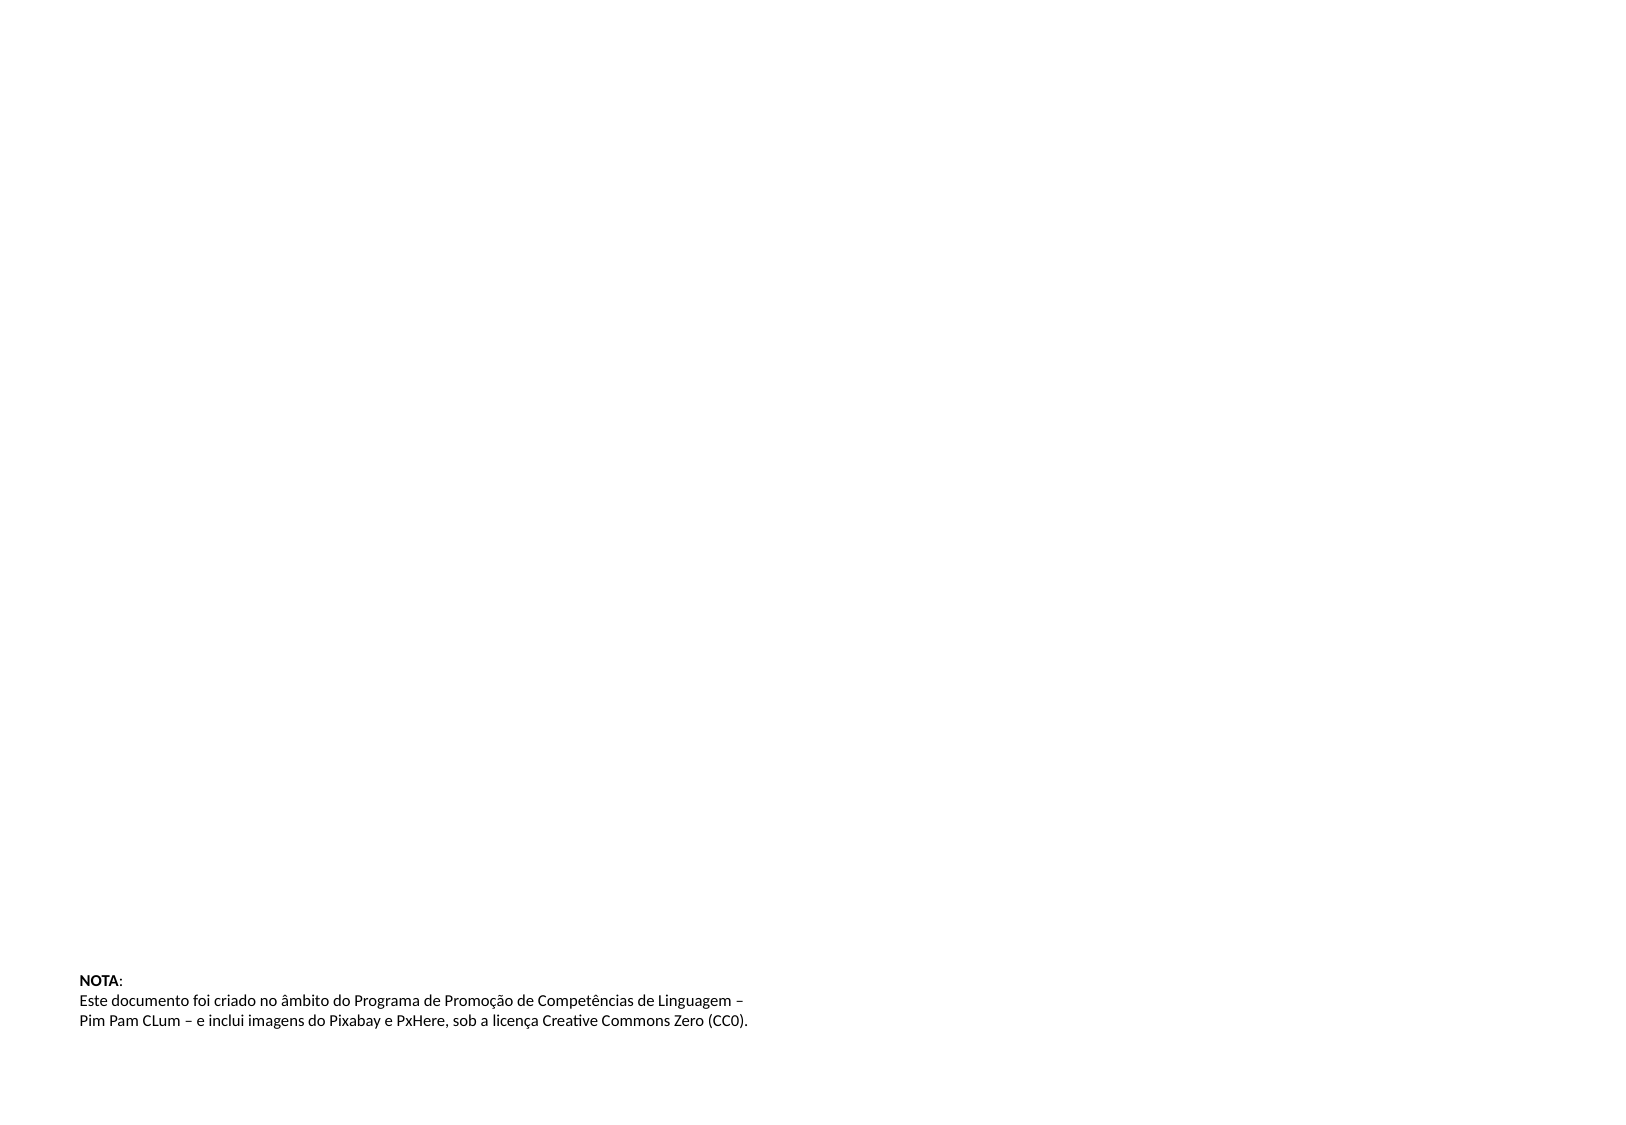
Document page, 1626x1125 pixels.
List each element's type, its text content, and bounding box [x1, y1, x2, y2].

text_box NOTA: Este documento foi criado no âmbito do Programa de Promoção de Competências de Linguagem – Pim Pam CLum – e inclui imagens do Pixabay e PxHere, sob a licença Creative Commons Zero (CC0). [64, 962, 769, 1038]
